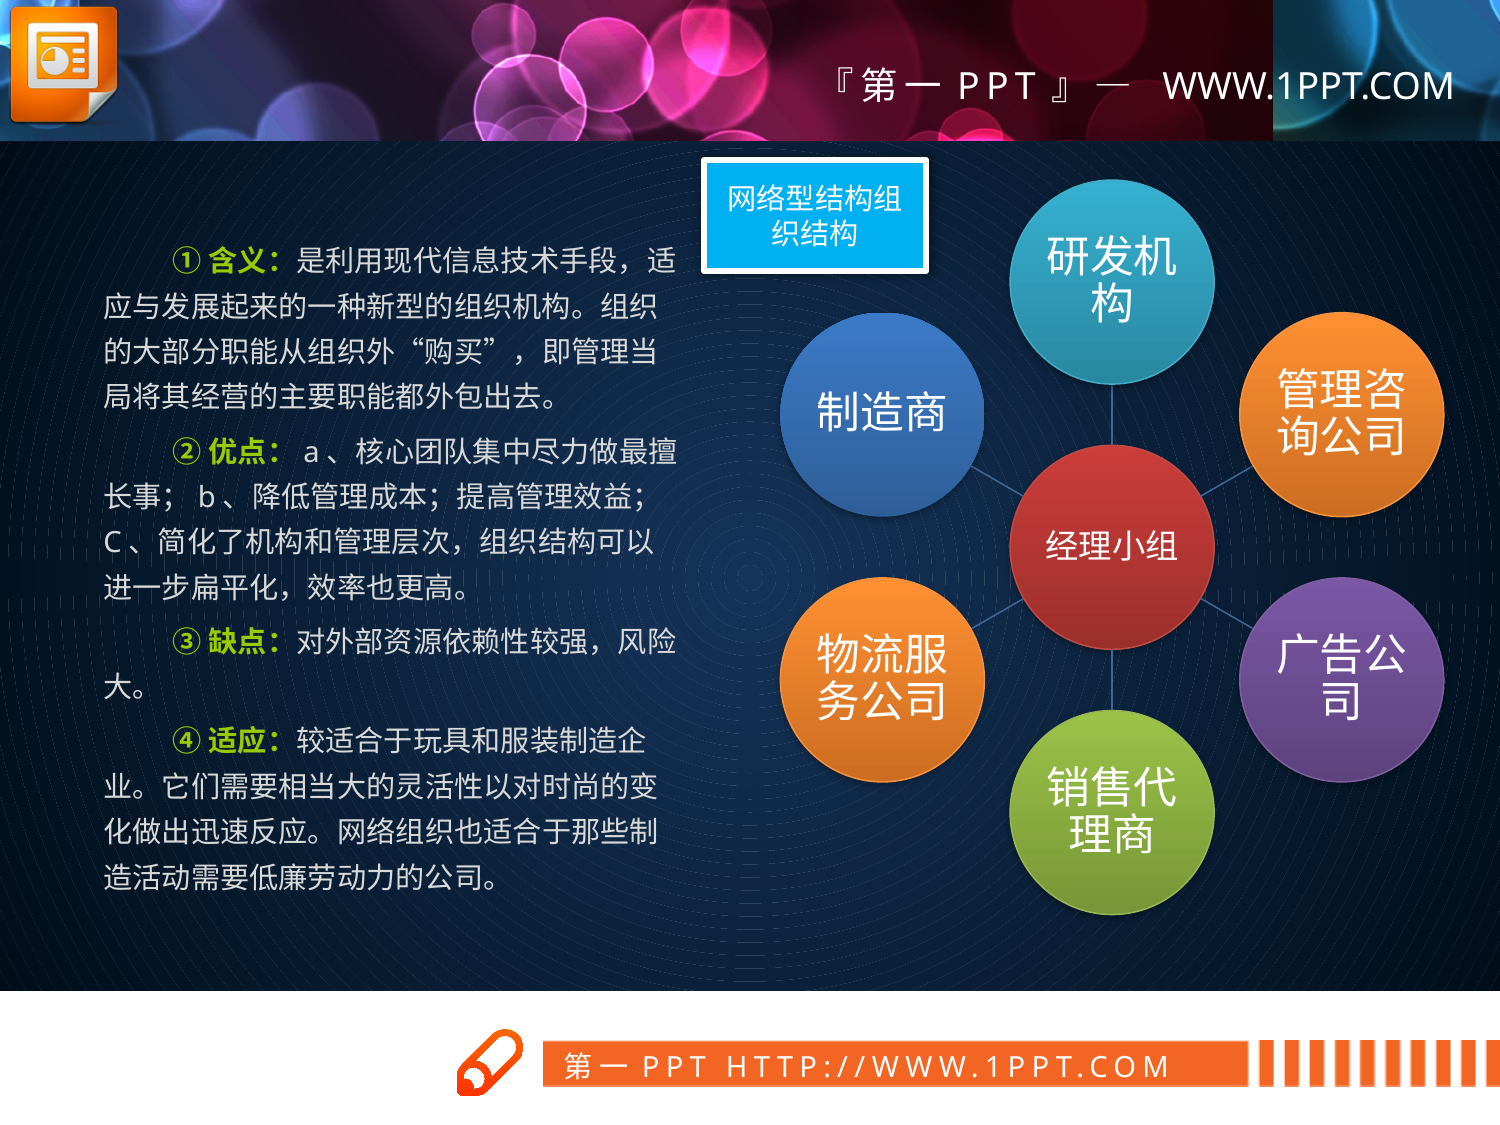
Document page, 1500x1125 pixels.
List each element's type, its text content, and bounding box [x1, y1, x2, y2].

text_box 网络型结构组织结构 [701, 157, 929, 184]
text_box ①含义：是利用现代信息技术手段，适应与发展起来的一种新型的组织机构。组织的大部分职能从组织外“购买”，即管理当局将其经营的主要职能都外包出去。 ②优点：a、核心团队集中尽力做最擅长事；b、降低管理成本；提高管理效益；C、简化了机构和管理层次，组织结构可以进一步扁平化，效率也更高。 ③缺点：对外部资源依赖性较强，风险大。 ④适应：较适合于玩具和服装制造企业。它们需要相当大的灵活性以对时尚的变化做出迅速反应。网络组织也适合于那些制造活动需要低廉劳动力的公司。 [88, 224, 695, 902]
picture [543, 1040, 1500, 1087]
picture [0, 0, 1500, 141]
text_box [706, 179, 1500, 916]
